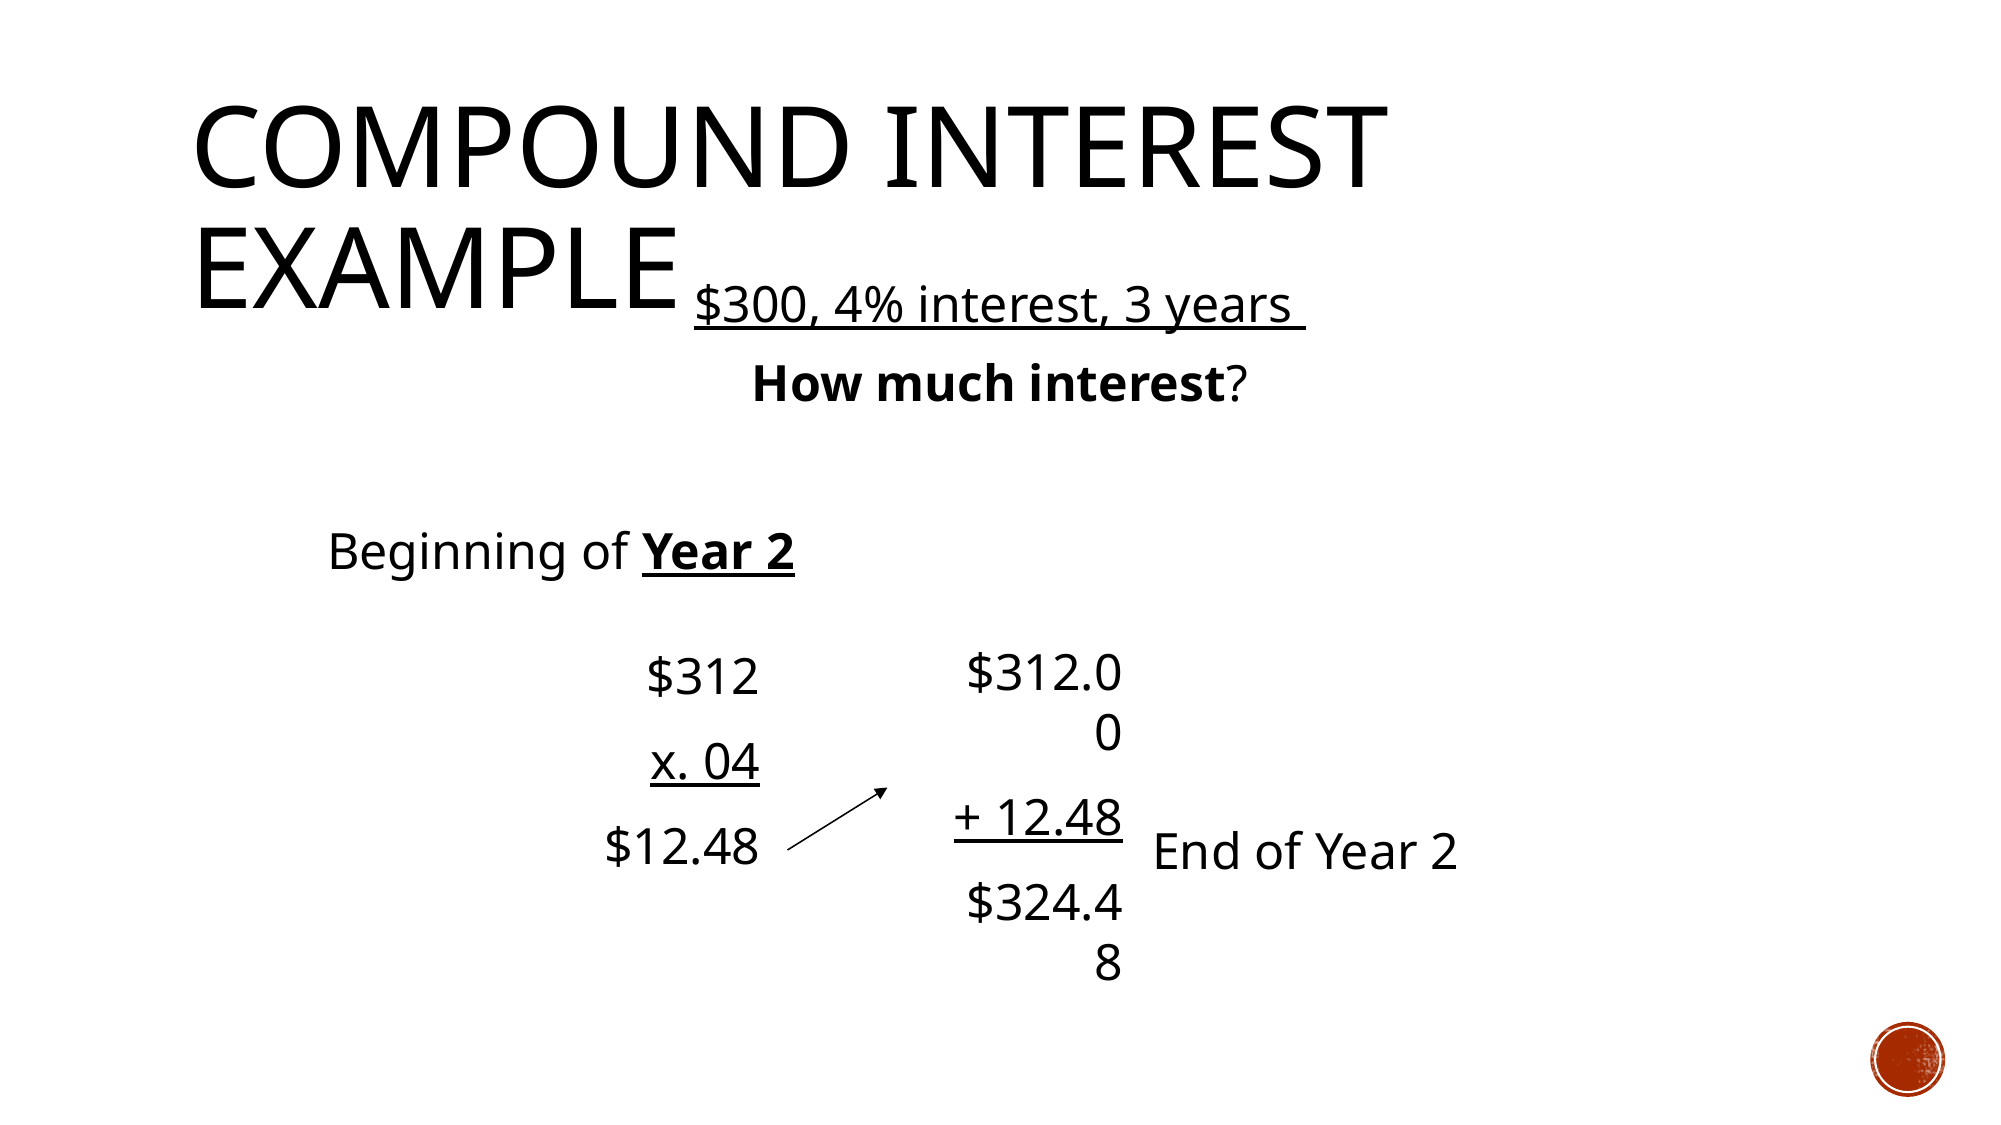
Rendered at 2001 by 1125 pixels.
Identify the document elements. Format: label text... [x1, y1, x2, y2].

text_box $312 x. 04 $12.48 [575, 637, 775, 883]
text_box [787, 787, 888, 851]
list $300, 4% interest, 3 years How much interest? [324, 272, 1675, 485]
title Compound Interest Example [175, 79, 1826, 344]
text_box $312.00 + 12.48 $324.48 [924, 632, 1138, 998]
text_box End of Year 2 [1138, 812, 1538, 888]
text_box Beginning of Year 2 [312, 512, 863, 588]
